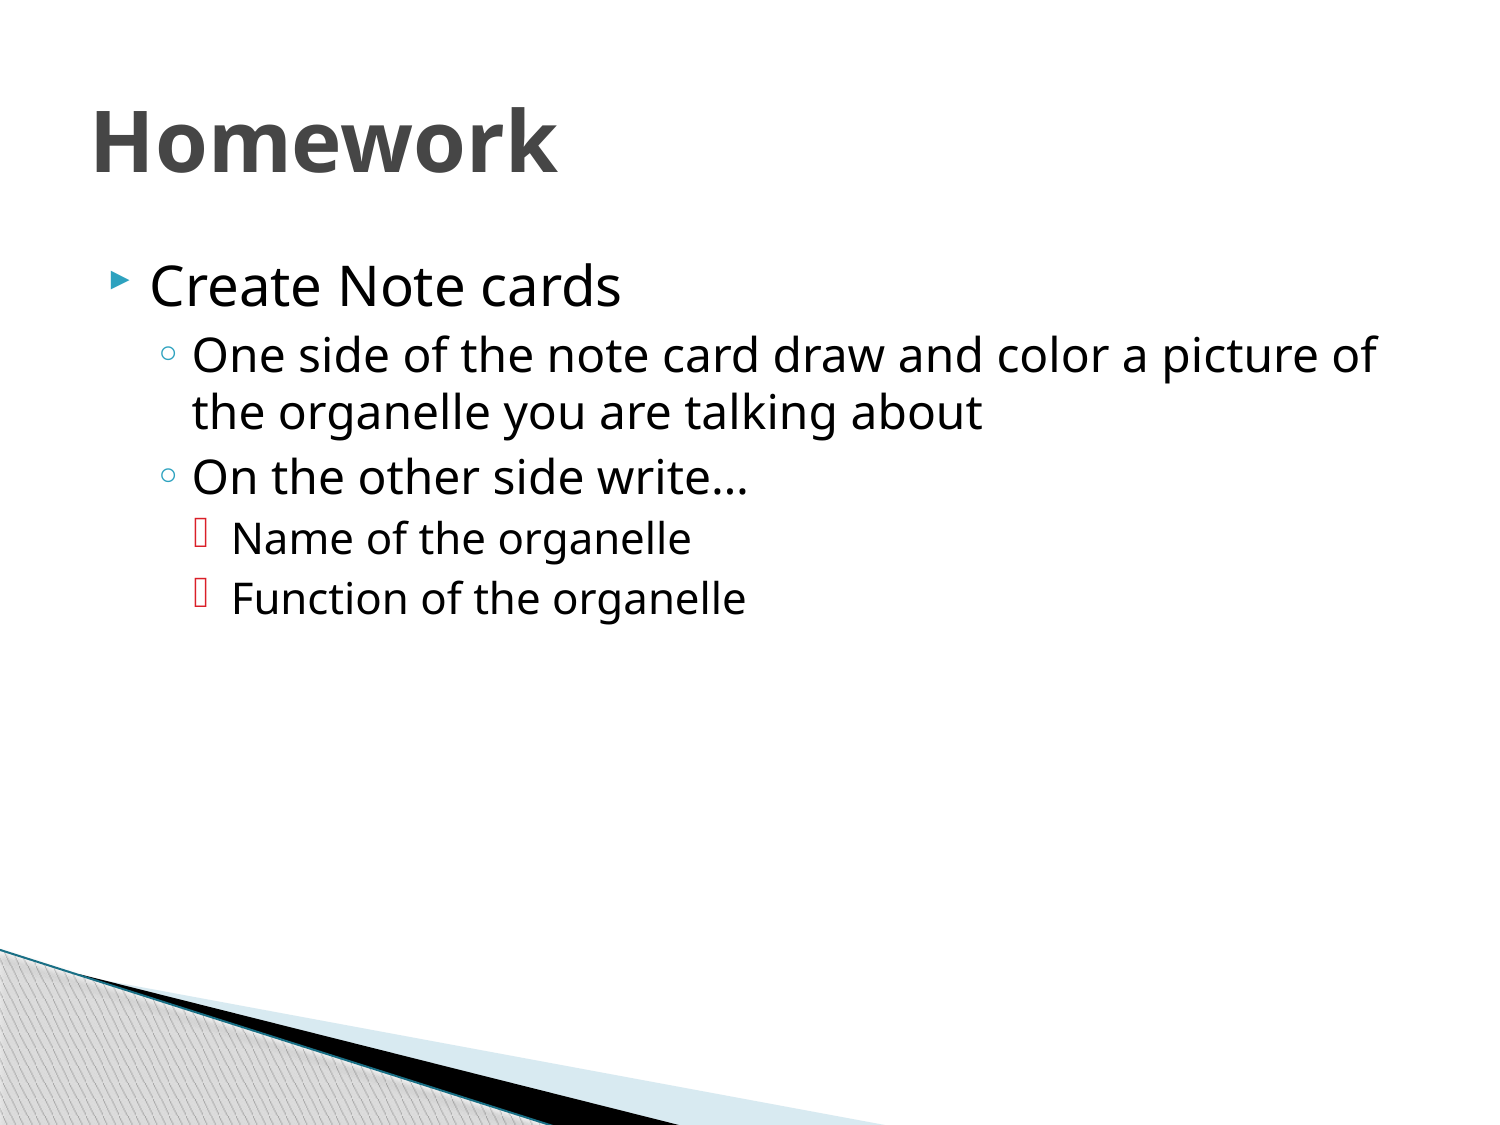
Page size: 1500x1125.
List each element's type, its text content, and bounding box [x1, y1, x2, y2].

list Create Note cards One side of the note card draw and color a picture of the organelle you are talking about On the other side write… Name of the organelle Function of the organelle [75, 243, 1425, 986]
title Homework [75, 45, 1425, 233]
